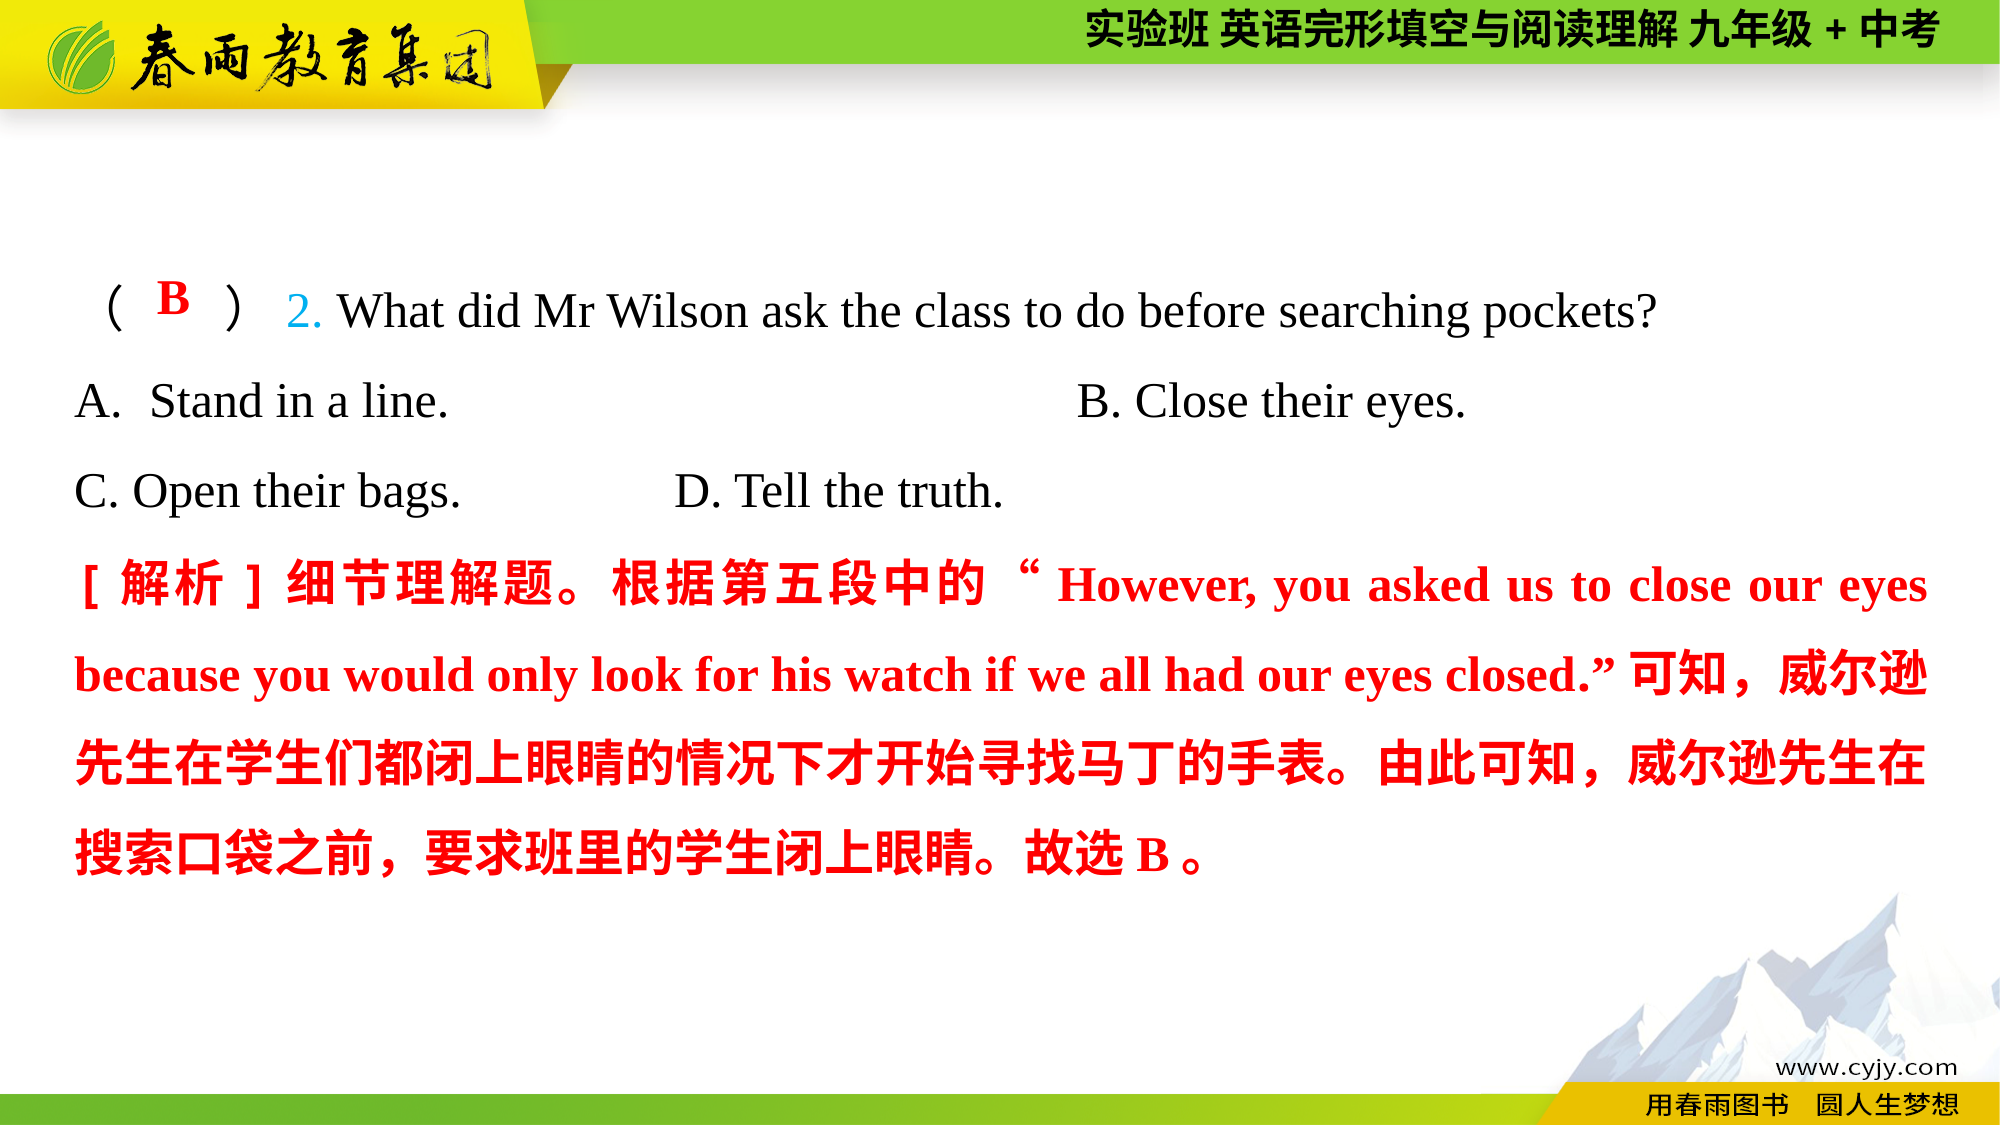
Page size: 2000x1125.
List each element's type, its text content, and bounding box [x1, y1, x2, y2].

list （ ）2. What did Mr Wilson ask the class to do before searching pockets? Stand in a line. B. Close their eyes. C. Open their bags. D. Tell the truth. [59, 239, 1944, 528]
text_box B [141, 257, 205, 333]
picture [0, 0, 2000, 1125]
text_box [解析]细节理解题。根据第五段中的“However, you asked us to close our eyes because you would only look for his watch if we all had our eyes closed.”可知，威尔逊先生在学生们都闭上眼睛的情况下才开始寻找马丁的手表。由此可知，威尔逊先生在搜索口袋之前，要求班里的学生闭上眼睛。故选B。 [59, 528, 1944, 890]
